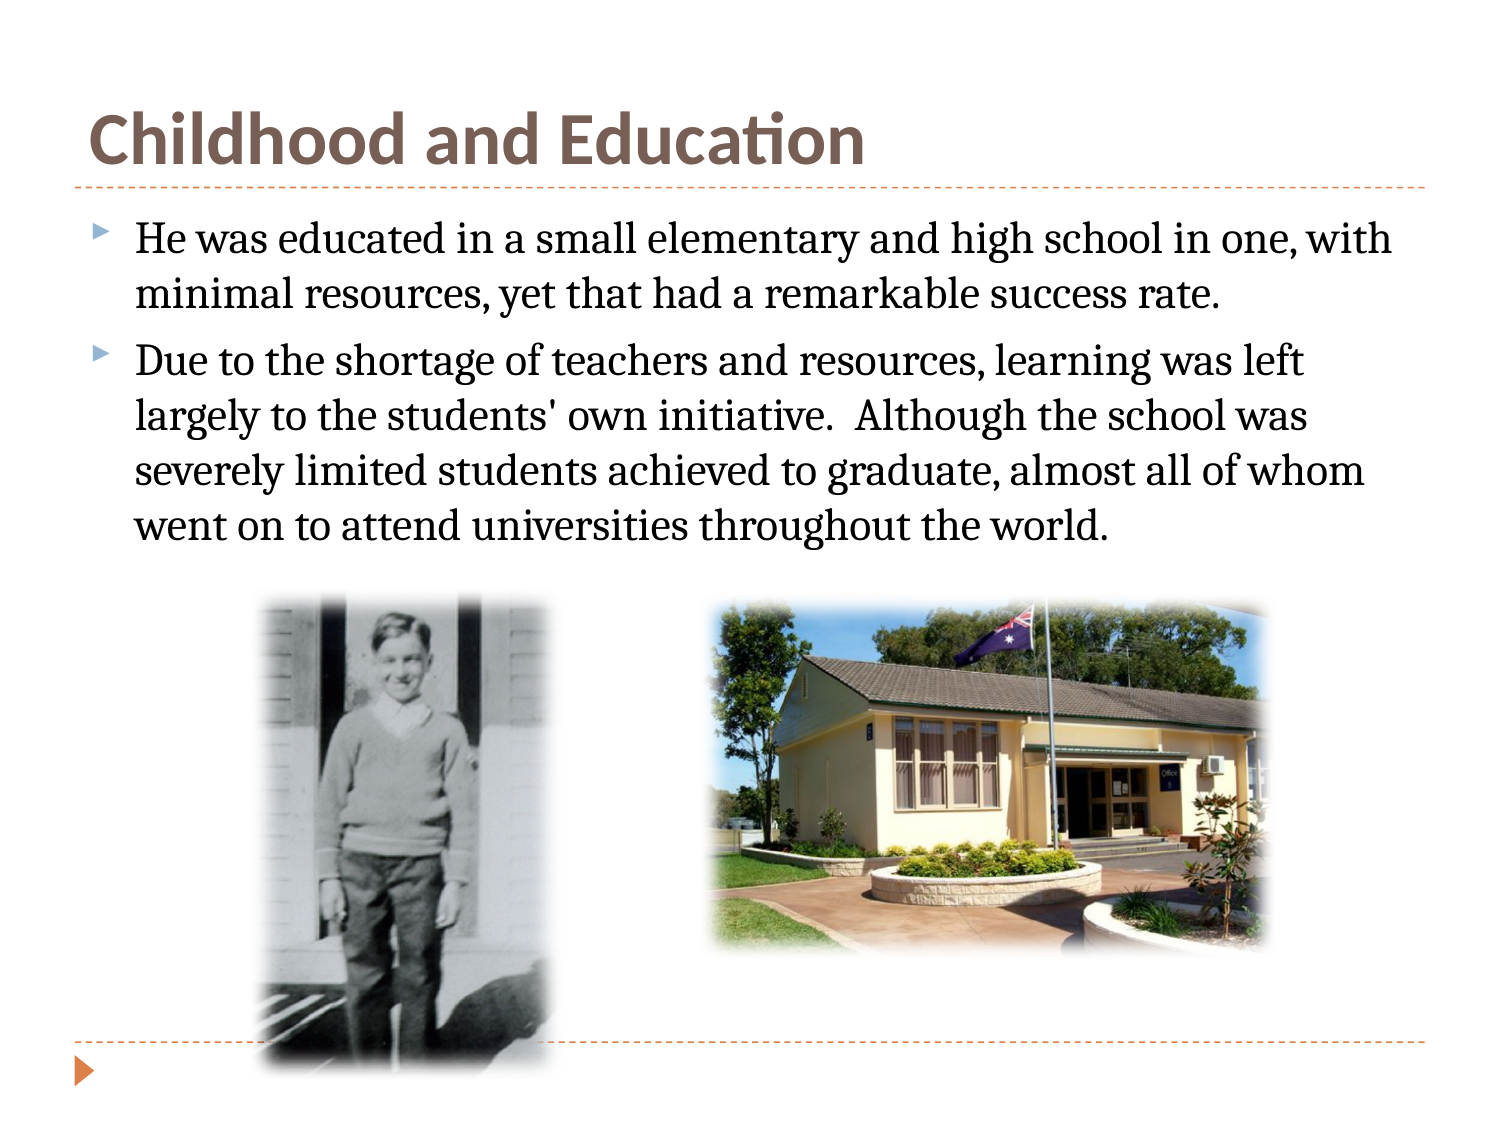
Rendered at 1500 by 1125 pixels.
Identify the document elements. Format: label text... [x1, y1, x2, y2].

picture [249, 587, 563, 1081]
picture [699, 592, 1276, 960]
list He was educated in a small elementary and high school in one, with minimal resources, yet that had a remarkable success rate. Due to the shortage of teachers and resources, learning was left largely to the students' own initiative. Although the school was severely limited students achieved to graduate, almost all of whom went on to attend universities throughout the world. [75, 200, 1425, 1010]
title Childhood and Education [75, 24, 1425, 188]
